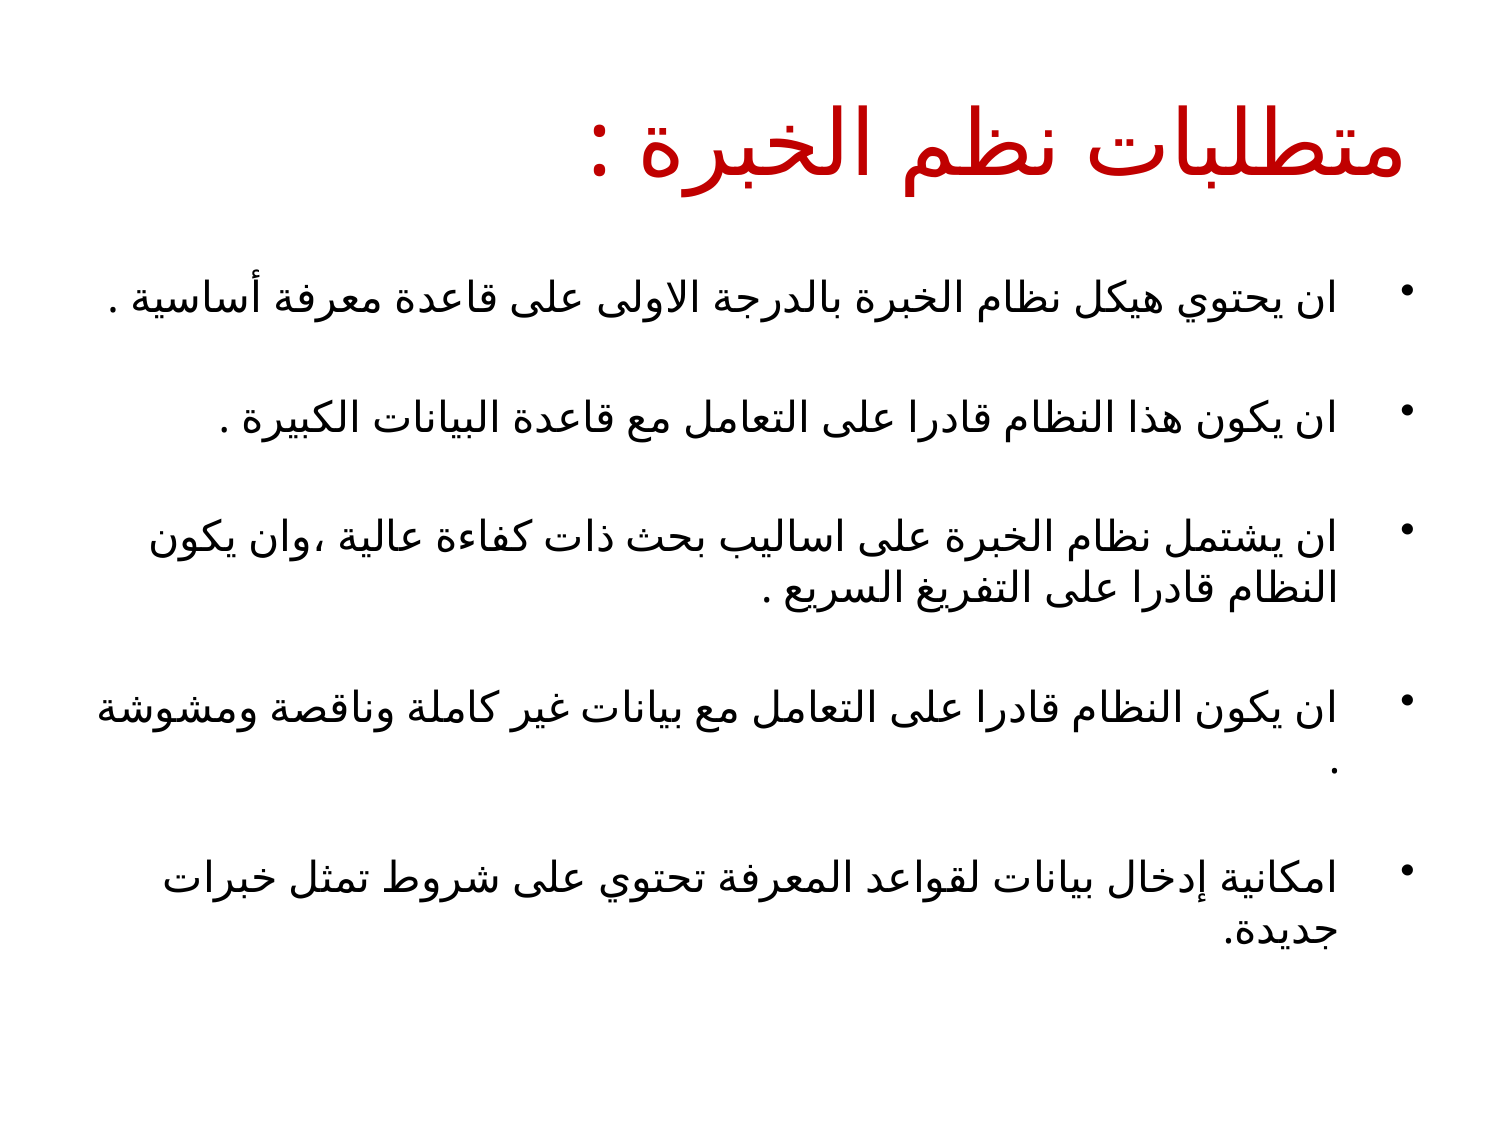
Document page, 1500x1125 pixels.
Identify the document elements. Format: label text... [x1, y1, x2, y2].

list ان يحتوي هيكل نظام الخبرة بالدرجة الاولى على قاعدة معرفة أساسية . ان يكون هذا النظام قادرا على التعامل مع قاعدة البيانات الكبيرة . ان يشتمل نظام الخبرة على اساليب بحث ذات كفاءة عالية ،وان يكون النظام قادرا على التفريغ السريع . ان يكون النظام قادرا على التعامل مع بيانات غير كاملة وناقصة ومشوشة . امكانية إدخال بيانات لقواعد المعرفة تحتوي على شروط تمثل خبرات جديدة. [75, 262, 1425, 1005]
title متطلبات نظم الخبرة : [75, 45, 1425, 233]
